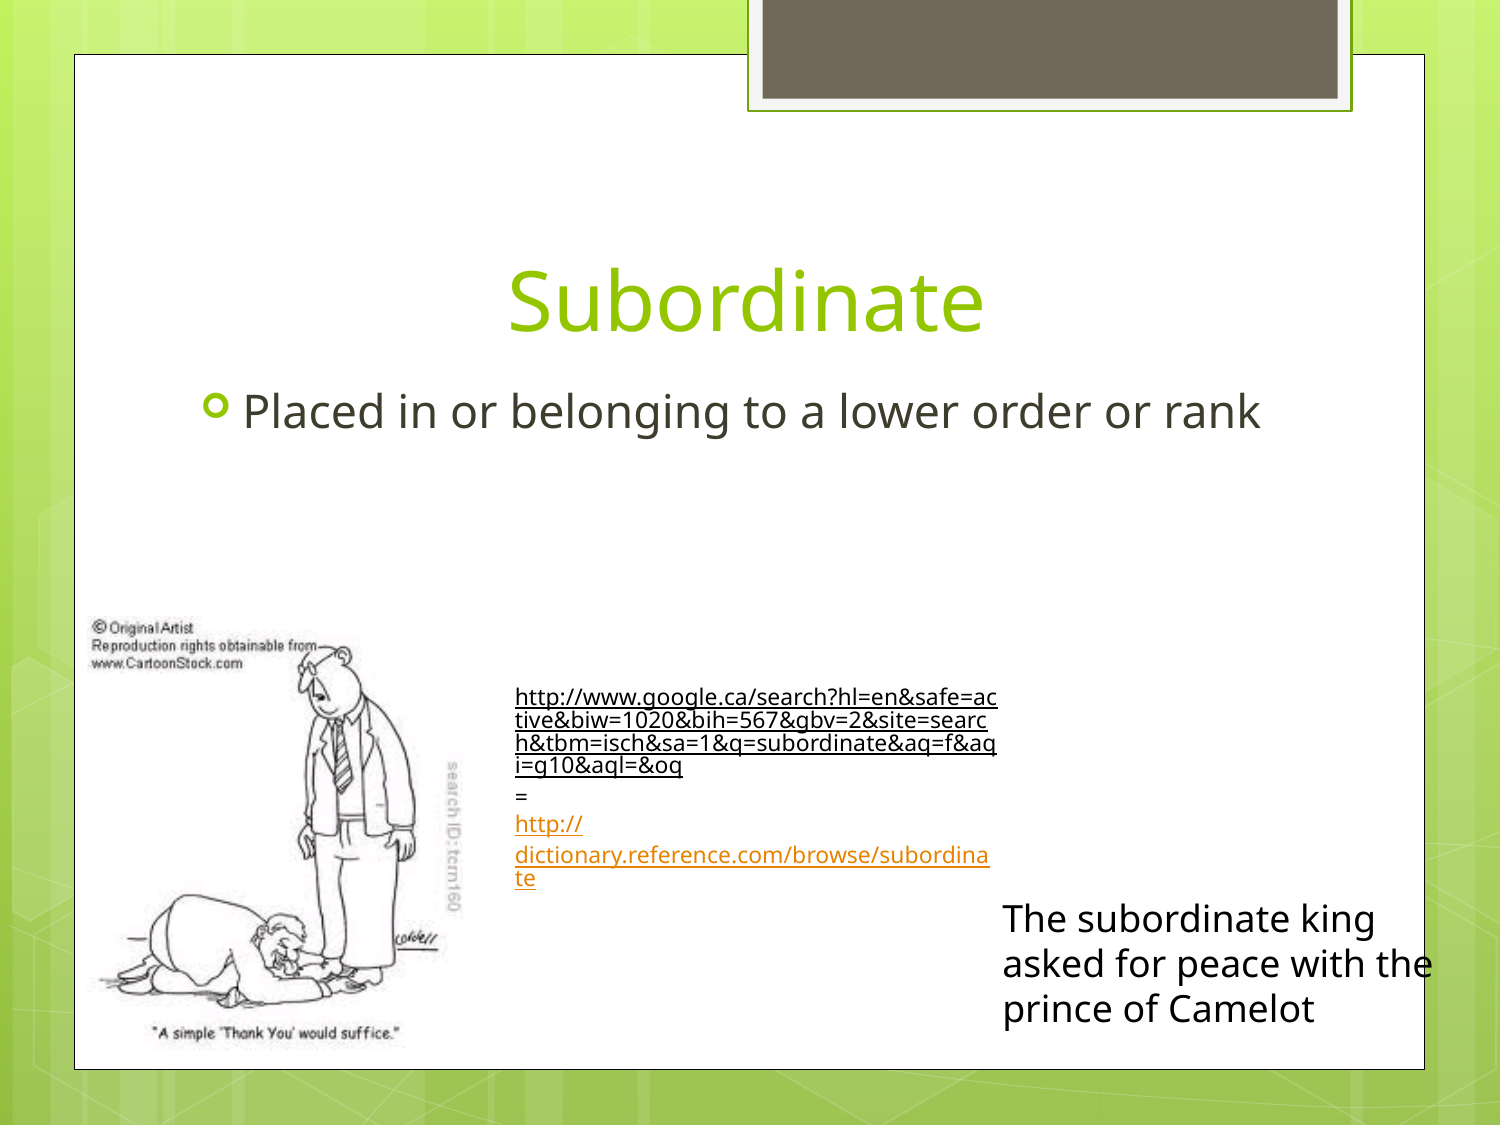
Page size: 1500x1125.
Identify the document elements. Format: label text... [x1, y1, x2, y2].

text_box The subordinate king asked for peace with the prince of Camelot [987, 887, 1450, 1038]
text_box [13, 0, 192, 110]
list Placed in or belonging to a lower order or rank [174, 375, 1287, 500]
picture [87, 616, 463, 1054]
title Subordinate [171, 168, 1324, 357]
text_box http://www.google.ca/search?hl=en&safe=active&biw=1020&bih=567&gbv=2&site=search&tbm=isch&sa=1&q=subordinate&aq=f&aqi=g10&aql=&oq= http://dictionary.reference.com/browse/subordinate [499, 675, 1013, 839]
